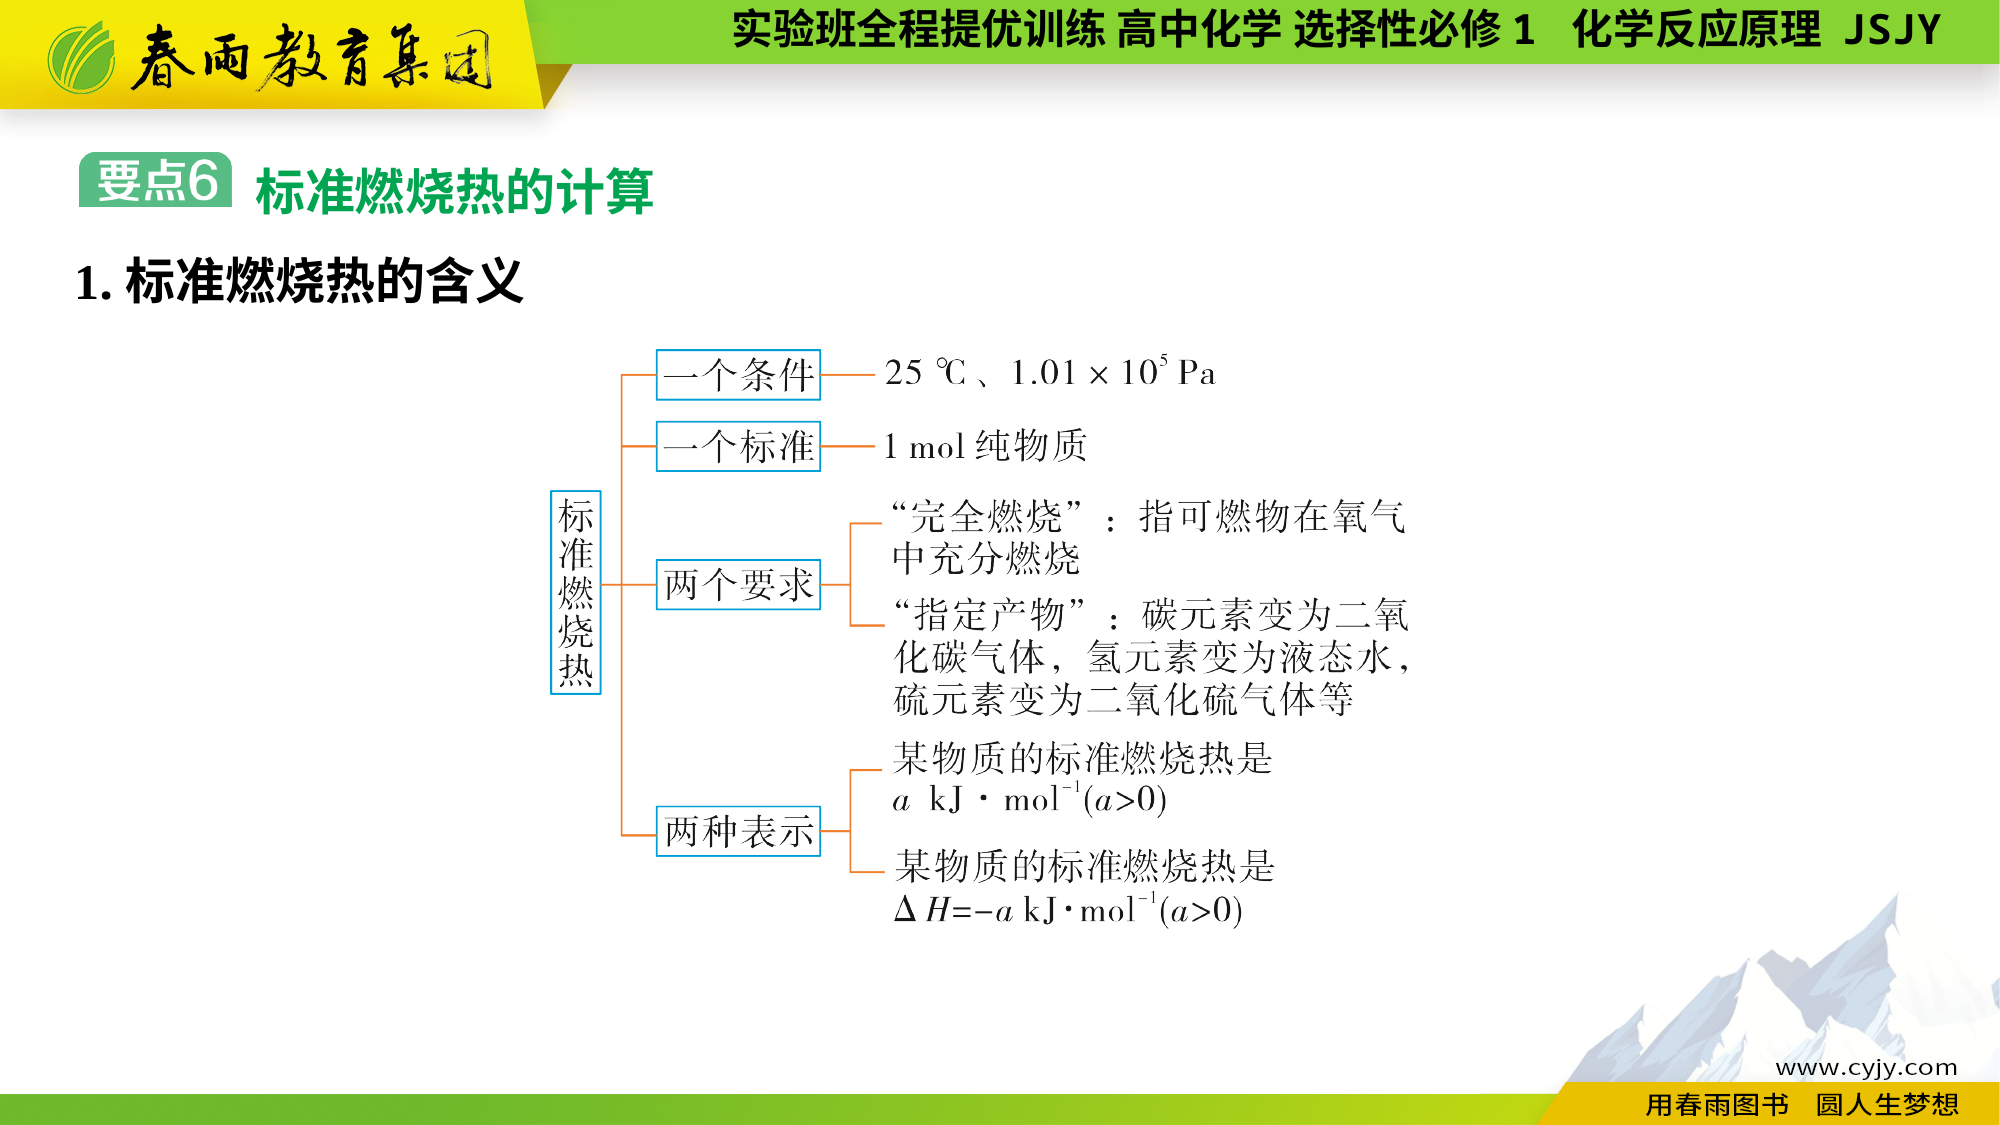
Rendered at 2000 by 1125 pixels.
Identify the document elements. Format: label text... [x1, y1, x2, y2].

list 标准燃烧热的计算 1.标准燃烧热的含义 [59, 122, 1944, 308]
picture [0, 0, 2000, 1125]
